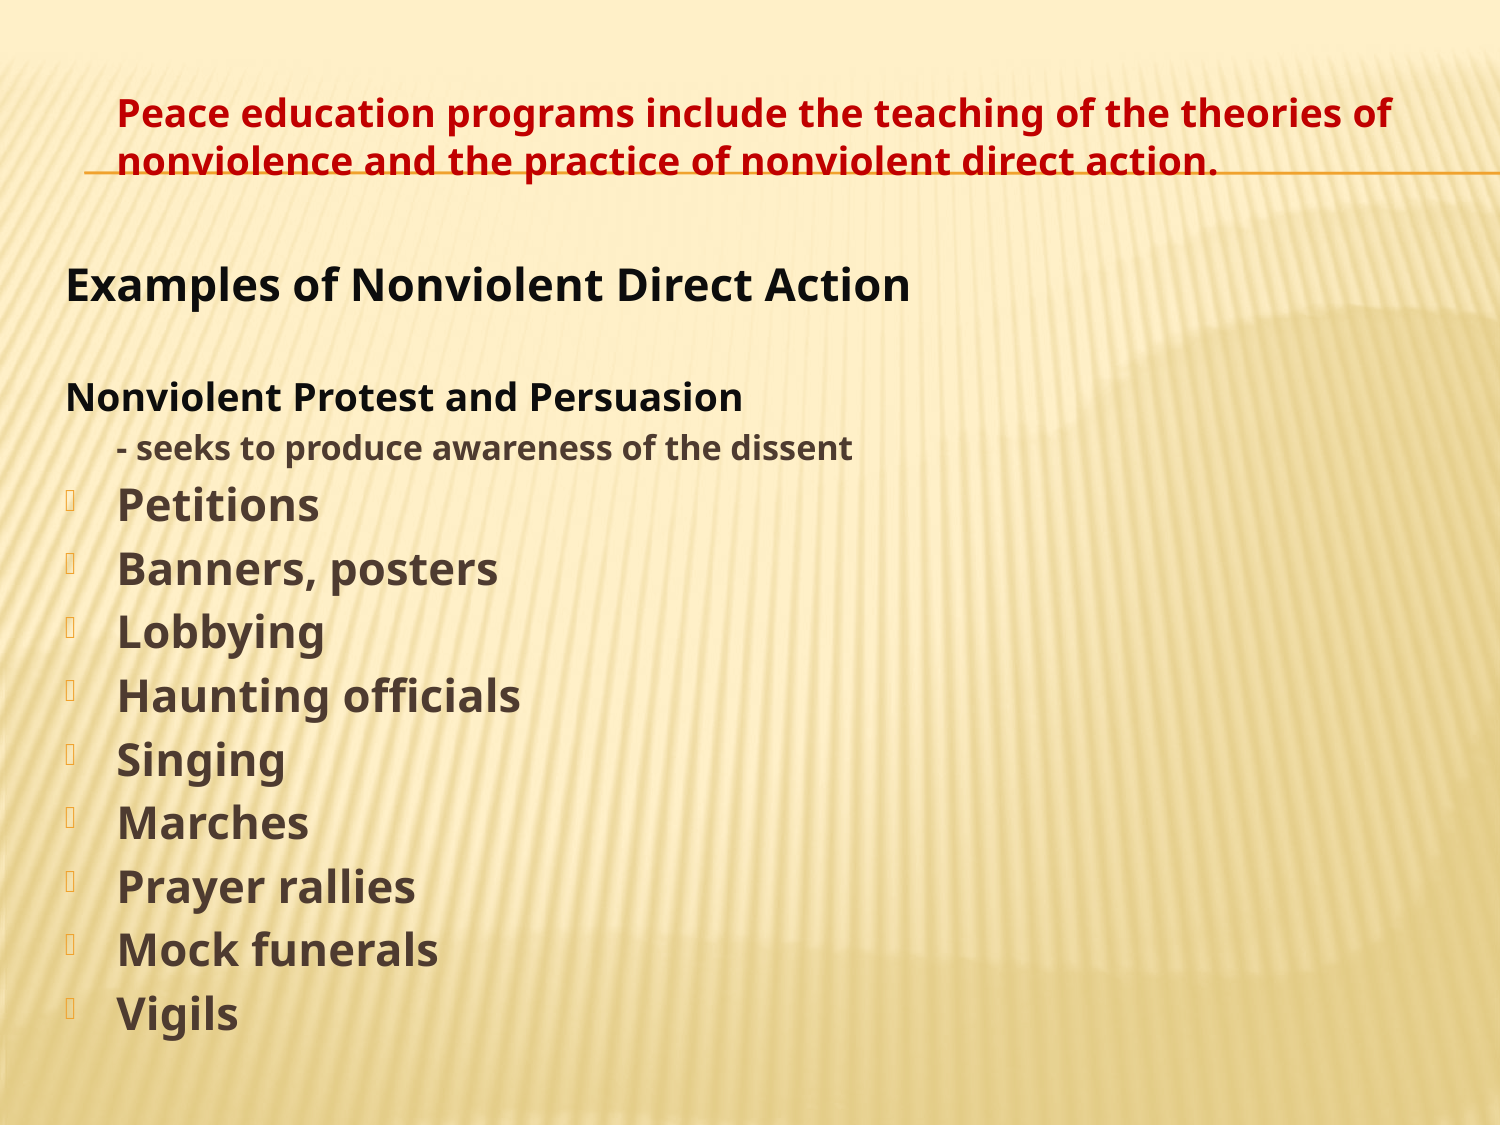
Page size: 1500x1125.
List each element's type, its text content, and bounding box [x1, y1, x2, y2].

list Peace education programs include the teaching of the theories of nonviolence and the practice of nonviolent direct action. Examples of Nonviolent Direct Action Nonviolent Protest and Persuasion - seeks to produce awareness of the dissent Petitions Banners, posters Lobbying Haunting officials Singing Marches Prayer rallies Mock funerals Vigils [50, 75, 1475, 1050]
